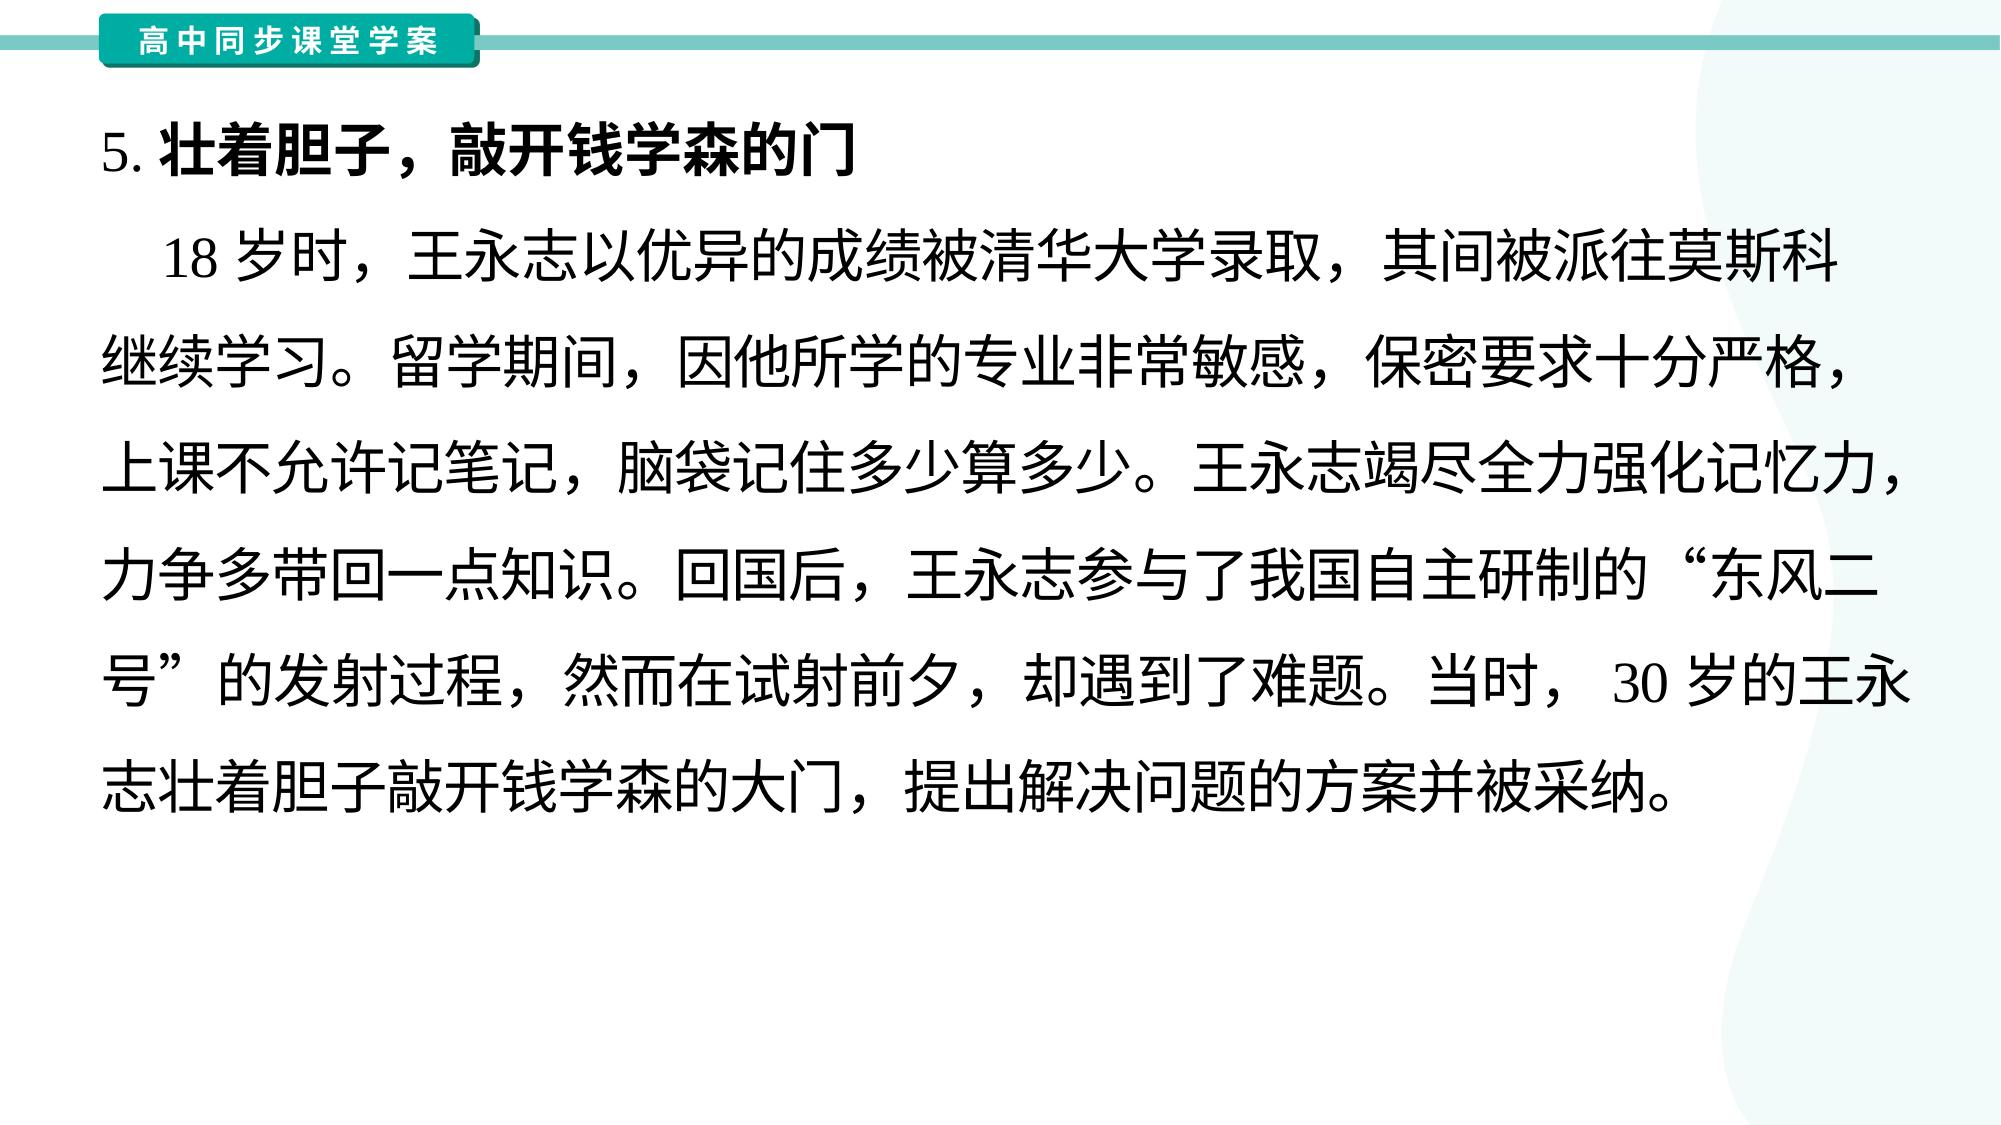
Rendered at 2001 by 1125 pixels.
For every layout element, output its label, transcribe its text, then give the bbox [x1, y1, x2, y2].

text_box 5.壮着胆子，敲开钱学森的门 18岁时，王永志以优异的成绩被清华大学录取，其间被派往莫斯科 继续学习。留学期间，因他所学的专业非常敏感，保密要求十分严格， 上课不允许记笔记，脑袋记住多少算多少。王永志竭尽全力强化记忆力， 力争多带回一点知识。回国后，王永志参与了我国自主研制的“东风二 号”的发射过程，然而在试射前夕，却遇到了难题。当时，30岁的王永 志壮着胆子敲开钱学森的大门，提出解决问题的方案并被采纳。 [100, 76, 1899, 821]
picture [0, 0, 2000, 1125]
